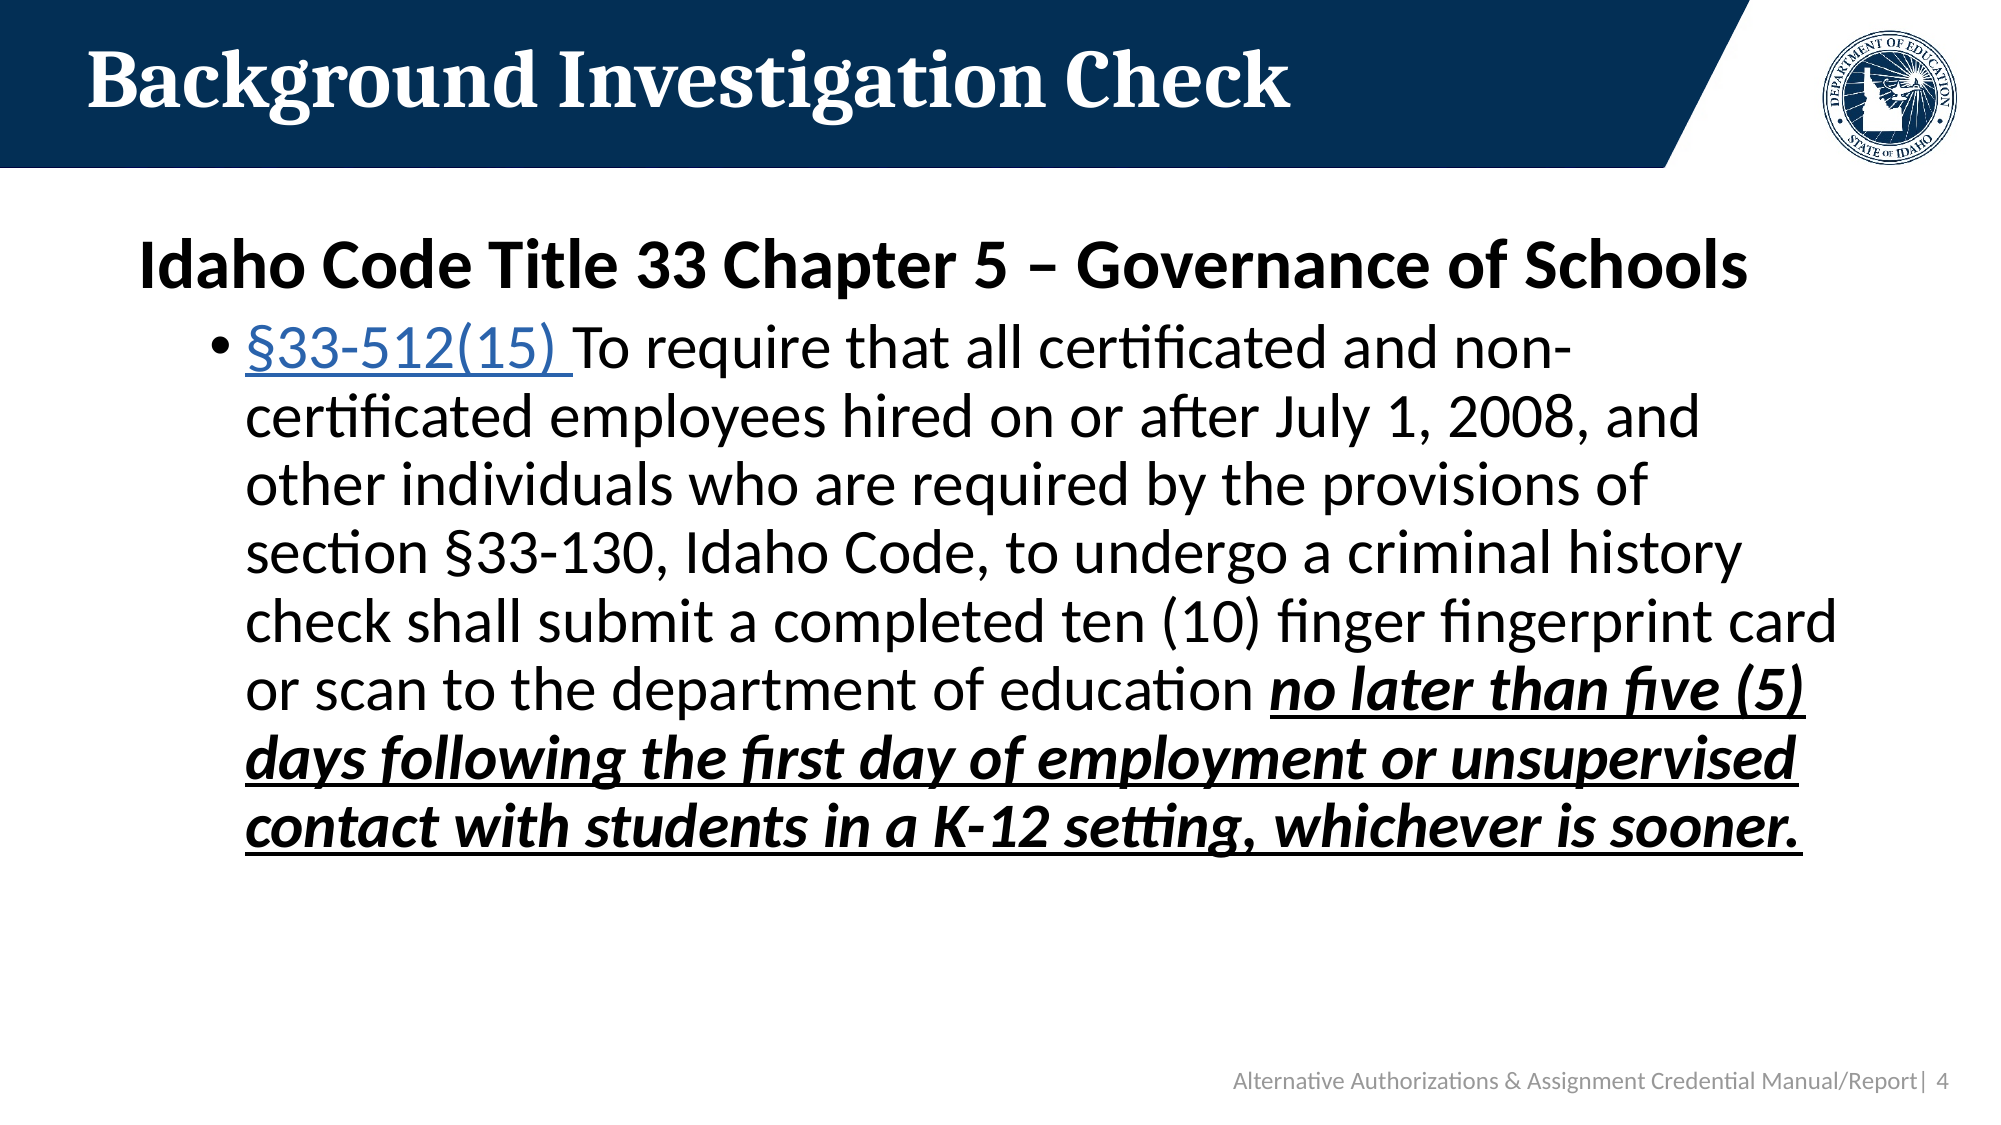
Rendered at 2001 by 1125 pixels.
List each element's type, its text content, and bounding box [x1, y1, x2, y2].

title Background Investigation Check [71, 0, 1797, 163]
list Idaho Code Title 33 Chapter 5 – Governance of Schools §33-512(15) To require that all certificated and non-certificated employees hired on or after July 1, 2008, and other individuals who are required by the provisions of section §33-130, Idaho Code, to undergo a criminal history check shall submit a completed ten (10) finger fingerprint card or scan to the department of education no later than five (5) days following the first day of employment or unsupervised contact with students in a K-12 setting, whichever is sooner. [123, 219, 1864, 934]
picture [1665, 0, 1965, 173]
slide_number Alternative Authorizations & Assignment Credential Manual/Report| 4 [1146, 1049, 1965, 1109]
